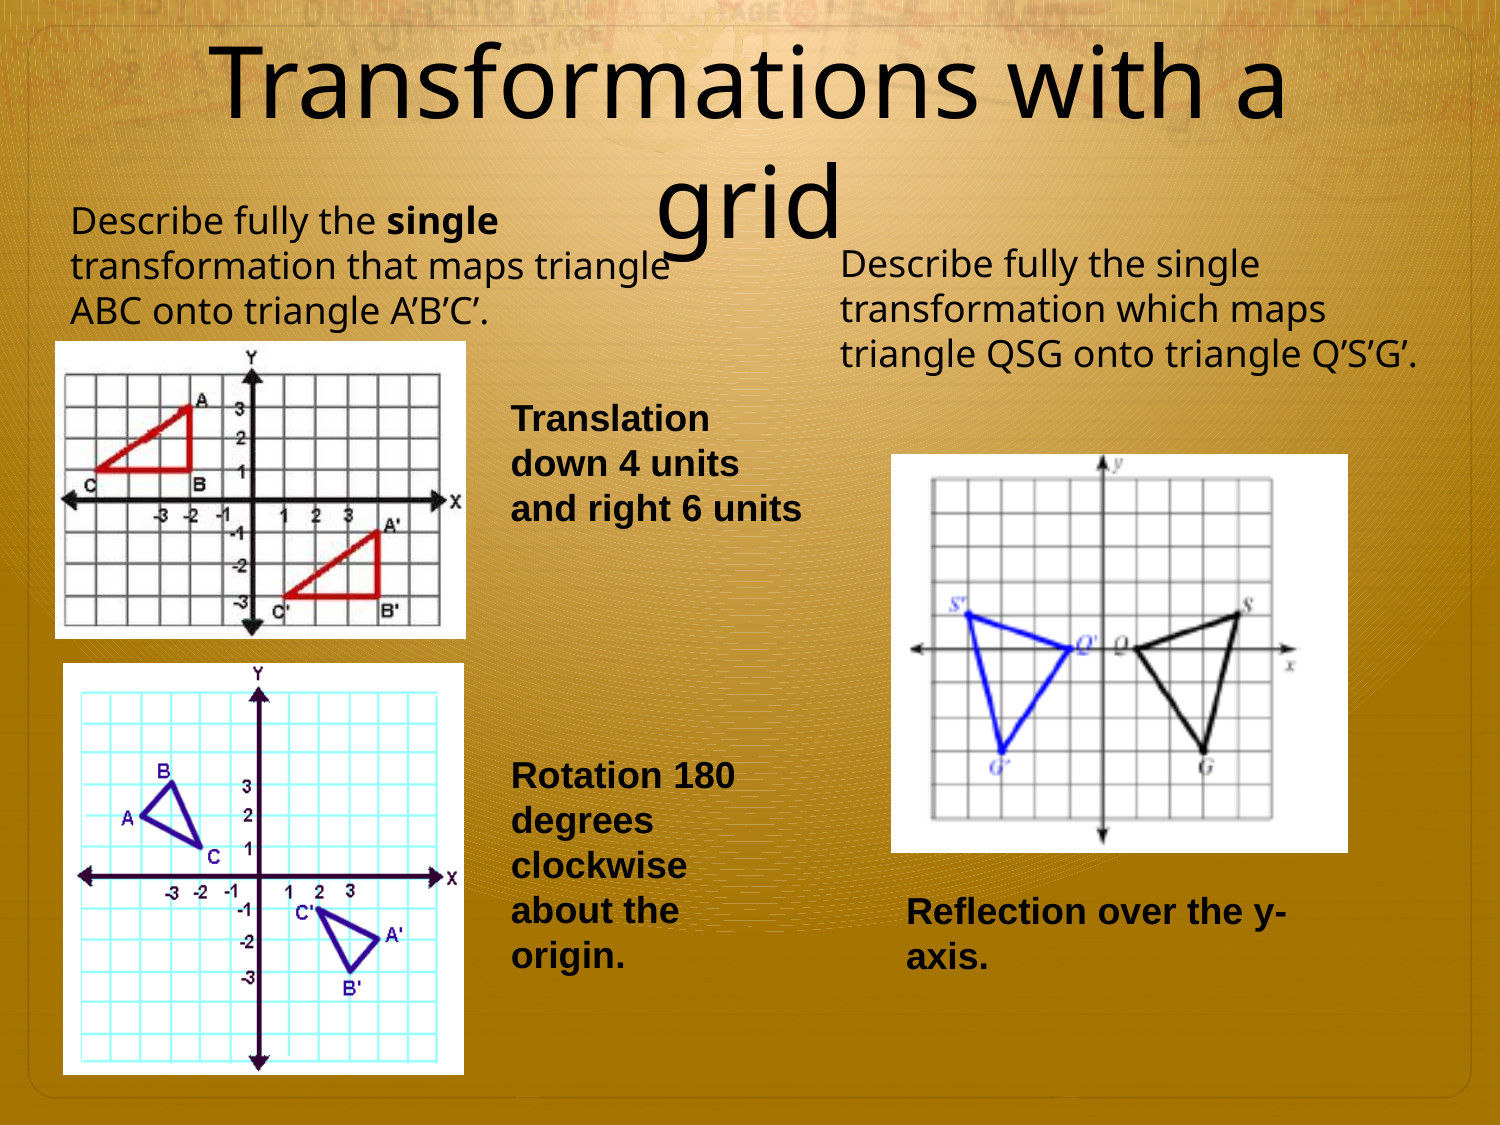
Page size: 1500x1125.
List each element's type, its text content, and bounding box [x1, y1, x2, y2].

title Transformations with a grid [93, 45, 1407, 233]
text_box Reflection over the y-axis. [891, 879, 1348, 985]
text_box Translation down 4 units and right 6 units [495, 386, 825, 536]
text_box Describe fully the single transformation that maps triangle ABC onto triangle A’B’C’. [55, 189, 735, 385]
text_box Rotation 180 degrees clockwise about the origin. [496, 743, 768, 984]
picture [0, 0, 1500, 1125]
text_box Describe fully the single transformation which maps triangle QSG onto triangle Q’S’G’. [825, 232, 1448, 428]
